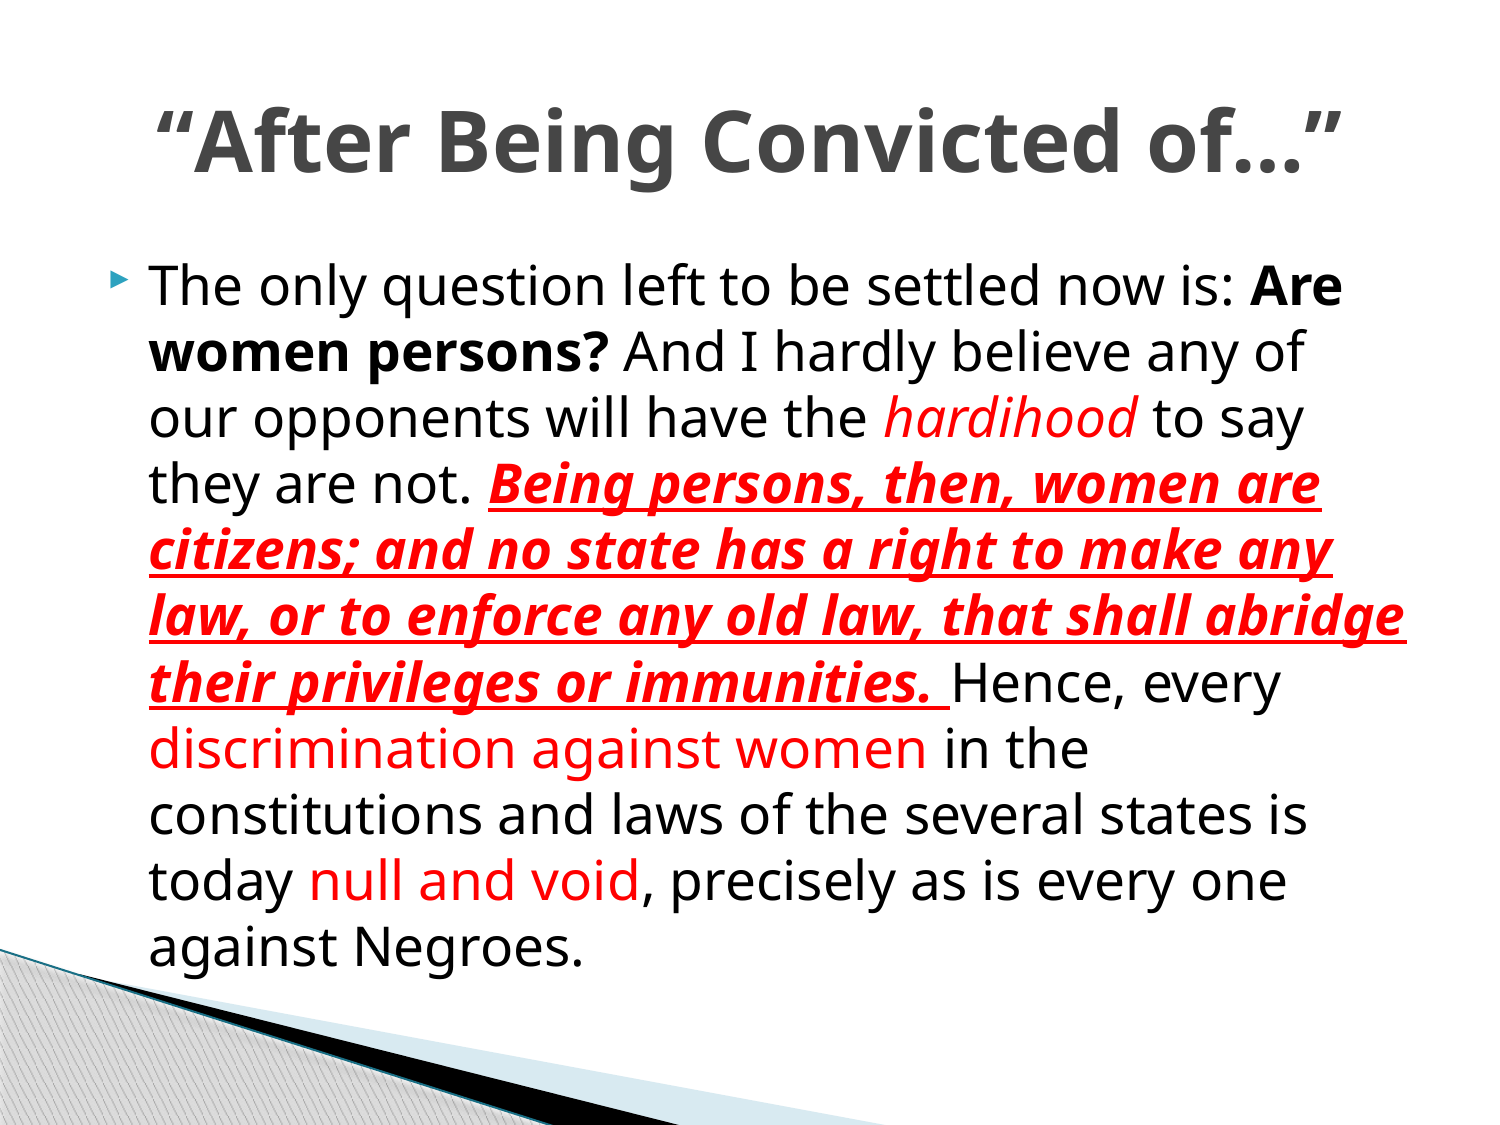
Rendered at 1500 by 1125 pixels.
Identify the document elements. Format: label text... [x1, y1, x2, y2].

title “After Being Convicted of…” [75, 45, 1425, 233]
list The only question left to be settled now is: Are women persons? And I hardly believe any of our opponents will have the hardihood to say they are not. Being persons, then, women are citizens; and no state has a right to make any law, or to enforce any old law, that shall abridge their privileges or immunities. Hence, every discrimination against women in the constitutions and laws of the several states is today null and void, precisely as is every one against Negroes. [75, 243, 1425, 986]
